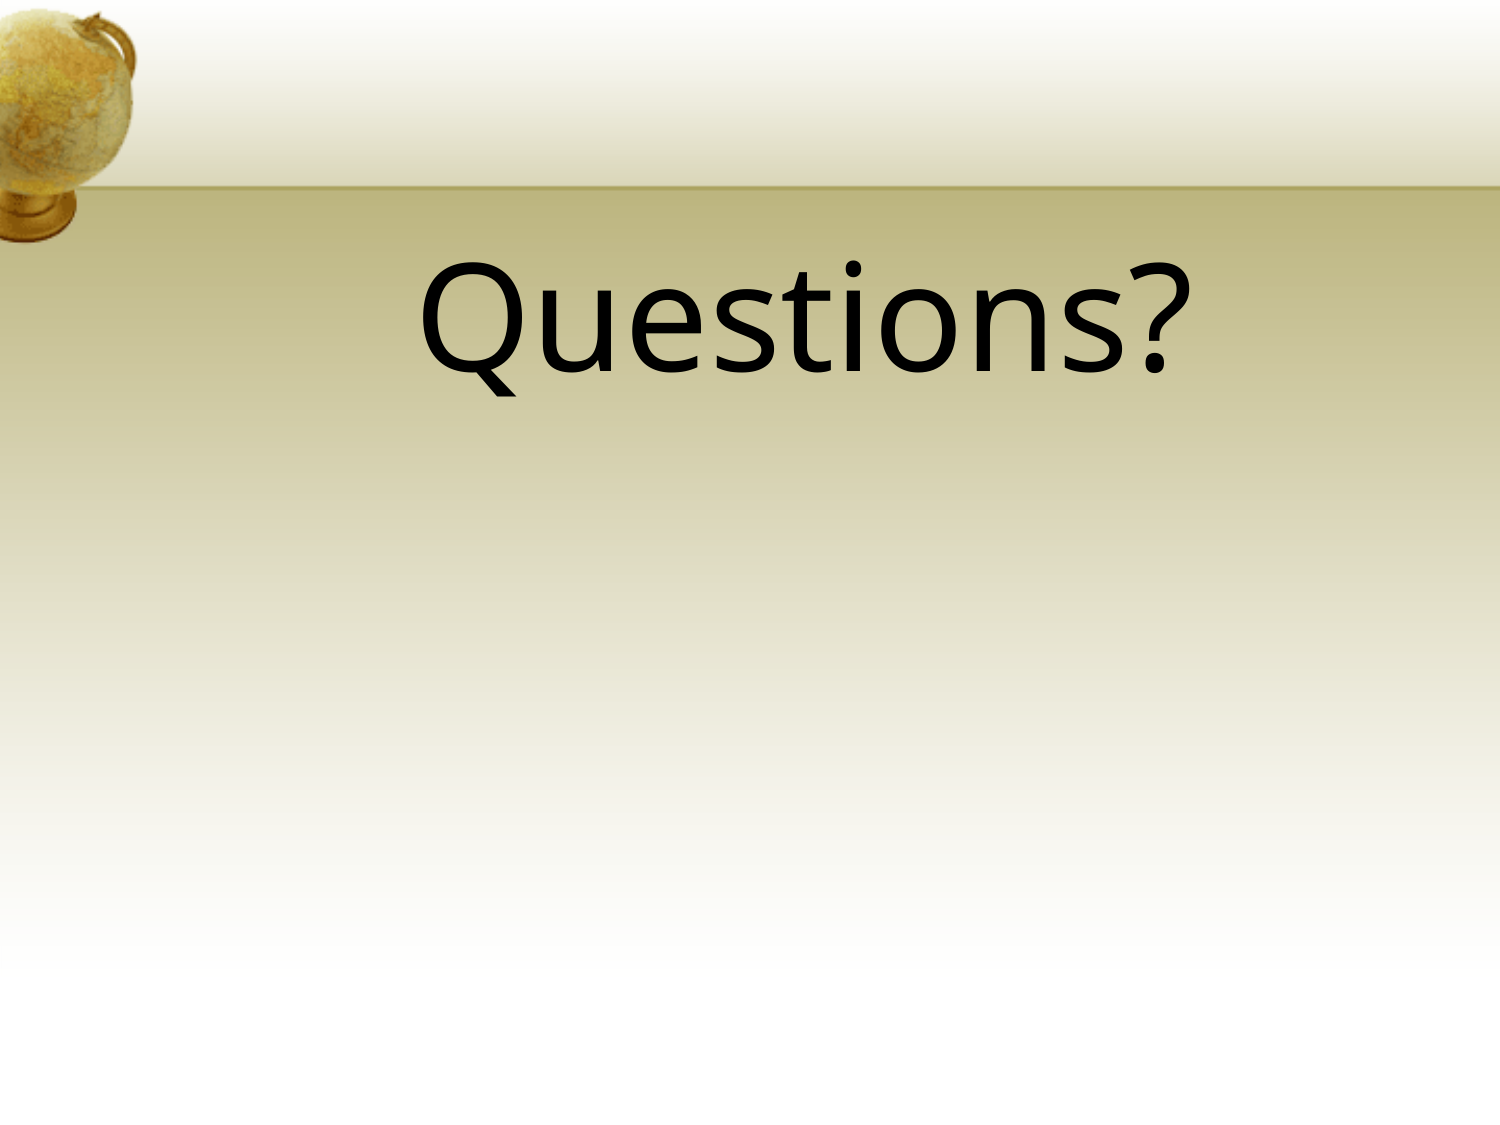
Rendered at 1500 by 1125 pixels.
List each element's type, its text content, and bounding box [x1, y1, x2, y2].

list Questions? [170, 213, 1438, 1018]
picture [0, 0, 1500, 1125]
